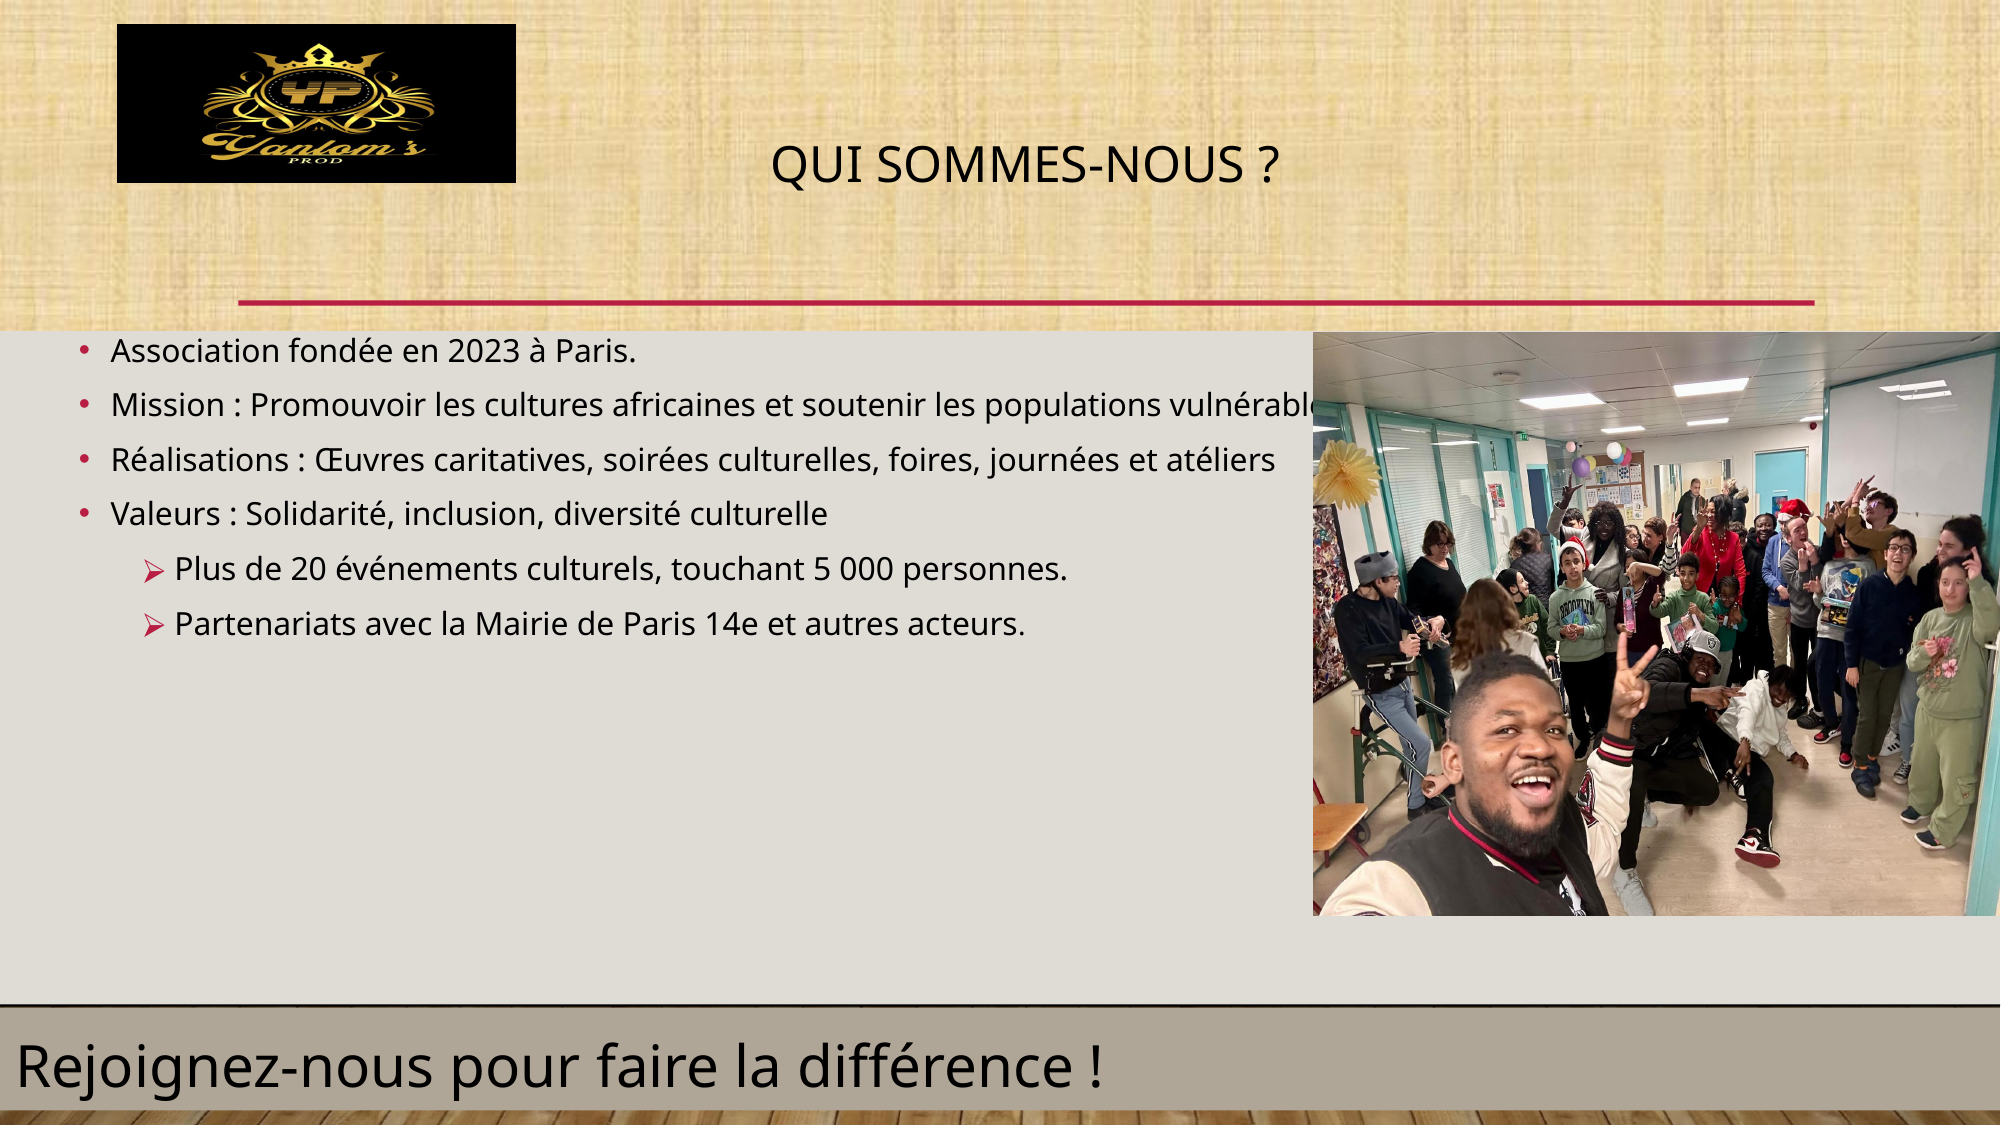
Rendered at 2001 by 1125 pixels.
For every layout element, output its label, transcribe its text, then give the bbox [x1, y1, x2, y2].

picture [117, 24, 517, 183]
text_box QUI SOMMES-NOUS ? [237, 132, 1814, 205]
picture [1313, 332, 2000, 916]
text_box Association fondée en 2023 à Paris. Mission : Promouvoir les cultures africaines et soutenir les populations vulnérables. Réalisations : Œuvres caritatives, soirées culturelles, foires, journées et atéliers Valeurs : Solidarité, inclusion, diversité culturelle Plus de 20 événements culturels, touchant 5 000 personnes. Partenariats avec la Mairie de Paris 14e et autres acteurs. [0, 263, 1814, 720]
picture [0, 1111, 2000, 1125]
text_box Rejoignez-nous pour faire la différence ! [0, 1007, 2000, 1111]
